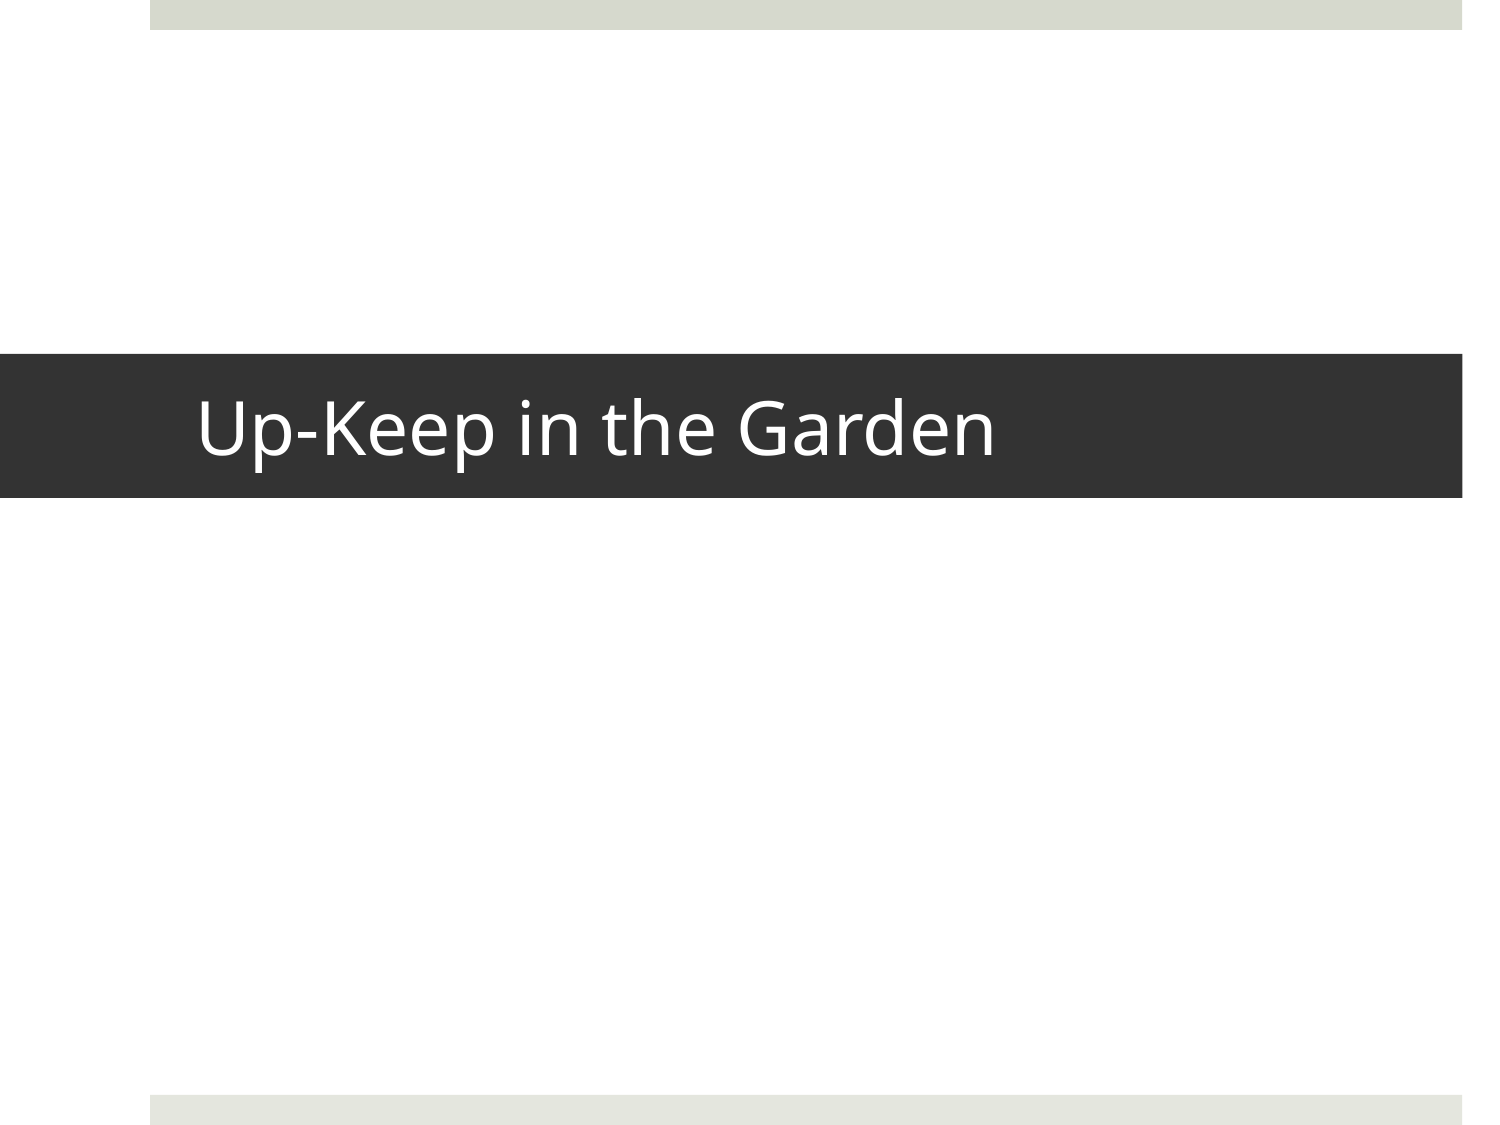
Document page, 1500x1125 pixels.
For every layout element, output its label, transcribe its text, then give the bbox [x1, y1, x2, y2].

title Up-Keep in the Garden [0, 353, 1463, 498]
